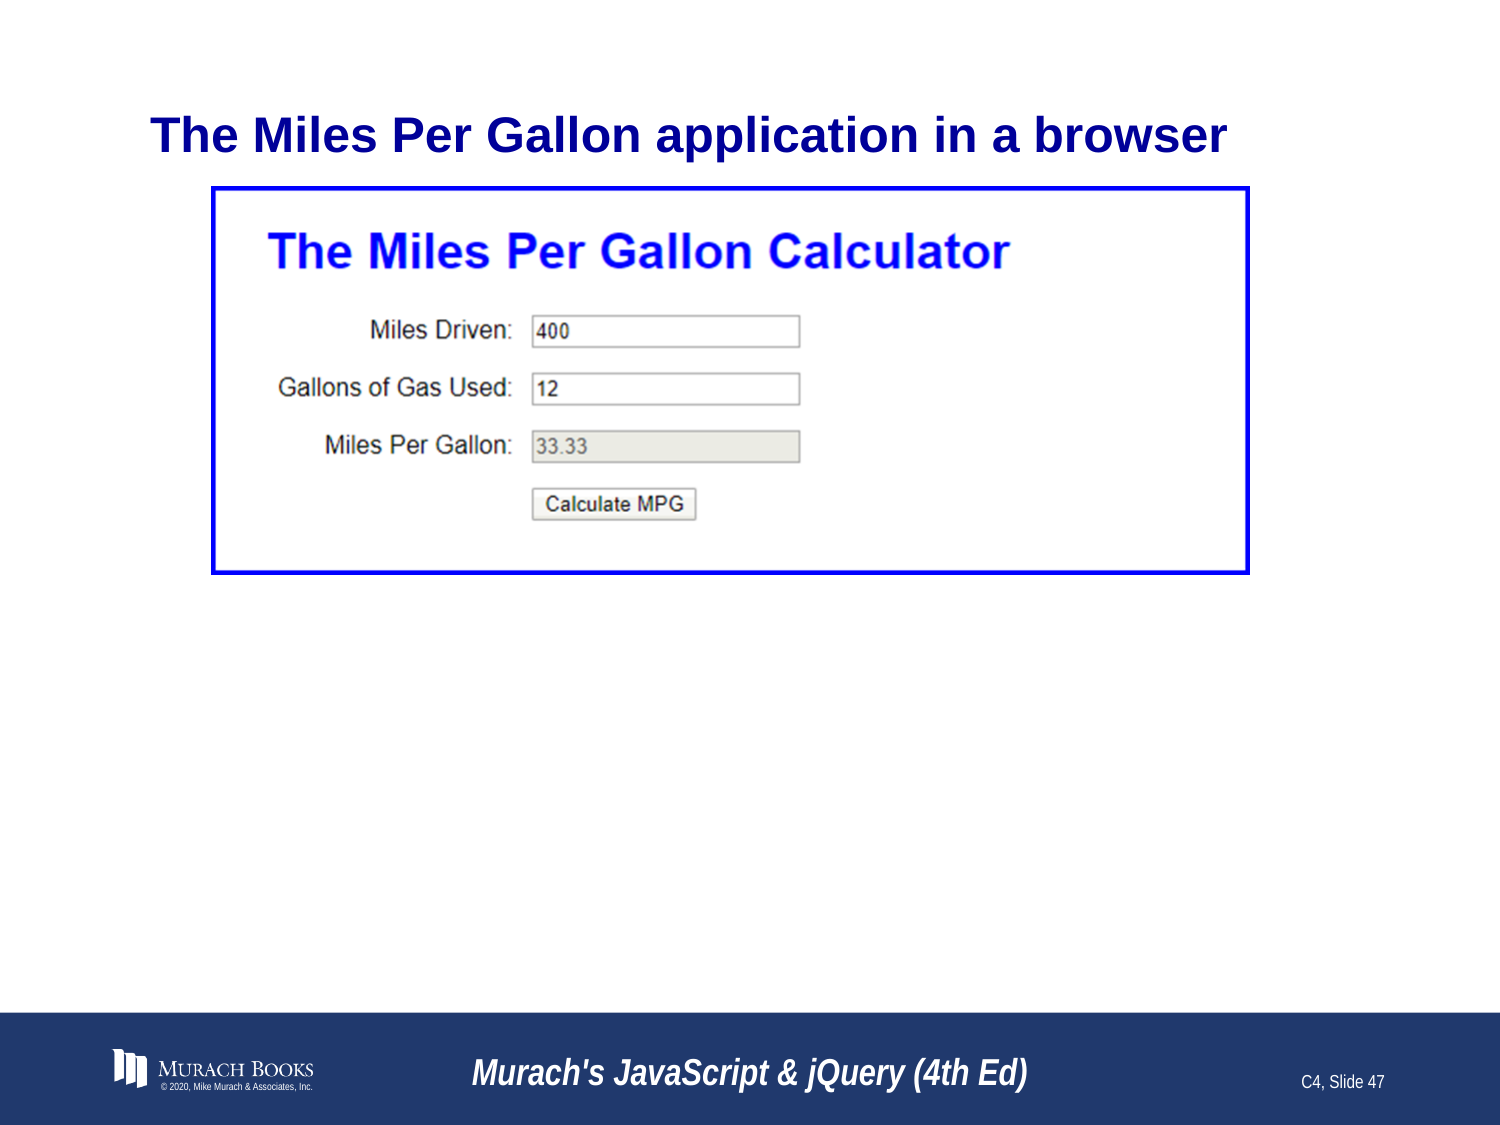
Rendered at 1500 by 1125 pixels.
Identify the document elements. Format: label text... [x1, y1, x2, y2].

footer © 2020, Mike Murach & Associates, Inc. [12, 1025, 463, 1100]
slide_number Murach's JavaScript & jQuery (4th Ed) [463, 1025, 1050, 1100]
slide_number C4, Slide 47 [1087, 1025, 1400, 1100]
title The Miles Per Gallon application in a browser [150, 102, 1350, 164]
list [211, 186, 1251, 576]
